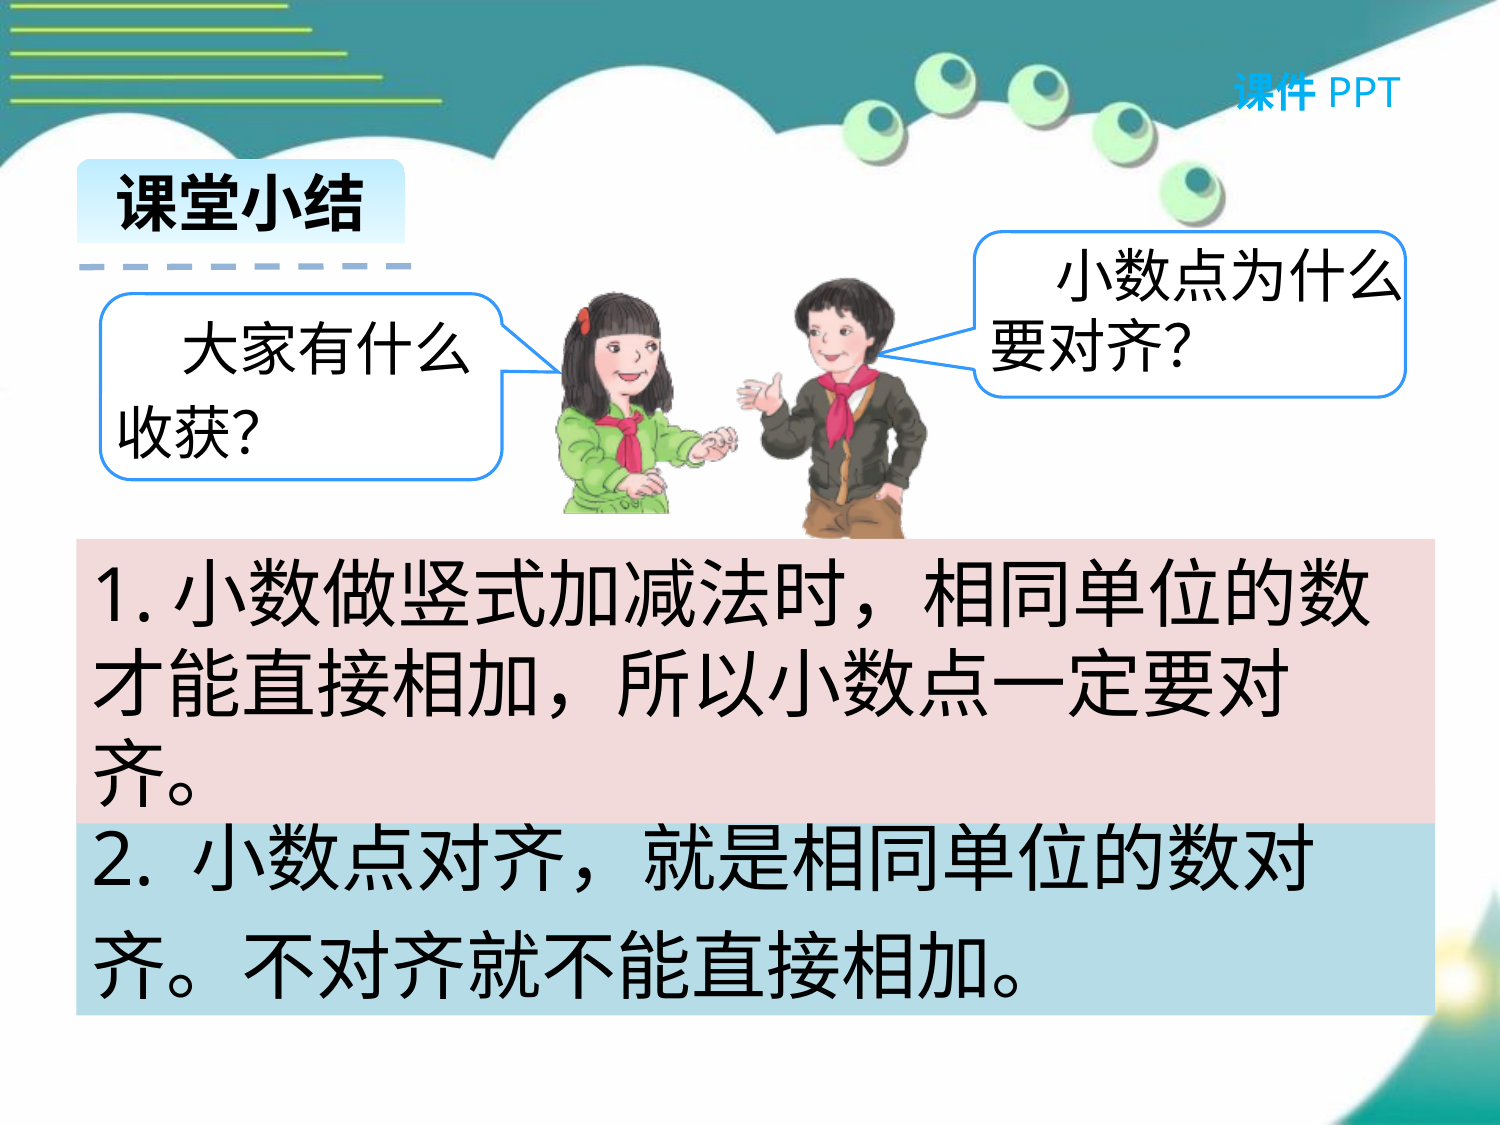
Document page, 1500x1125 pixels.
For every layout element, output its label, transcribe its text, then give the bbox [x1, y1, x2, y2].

text_box 1.小数做竖式加减法时，相同单位的数才能直接相加，所以小数点一定要对齐。 [76, 538, 1436, 824]
text_box 2. 小数点对齐，就是相同单位的数对齐。不对齐就不能直接相加。 [76, 824, 1436, 1016]
picture [0, 0, 1500, 1125]
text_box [974, 231, 1424, 398]
text_box 课堂小结 [76, 158, 405, 244]
text_box 课件PPT [1218, 58, 1418, 124]
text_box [100, 290, 514, 480]
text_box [537, 255, 940, 563]
